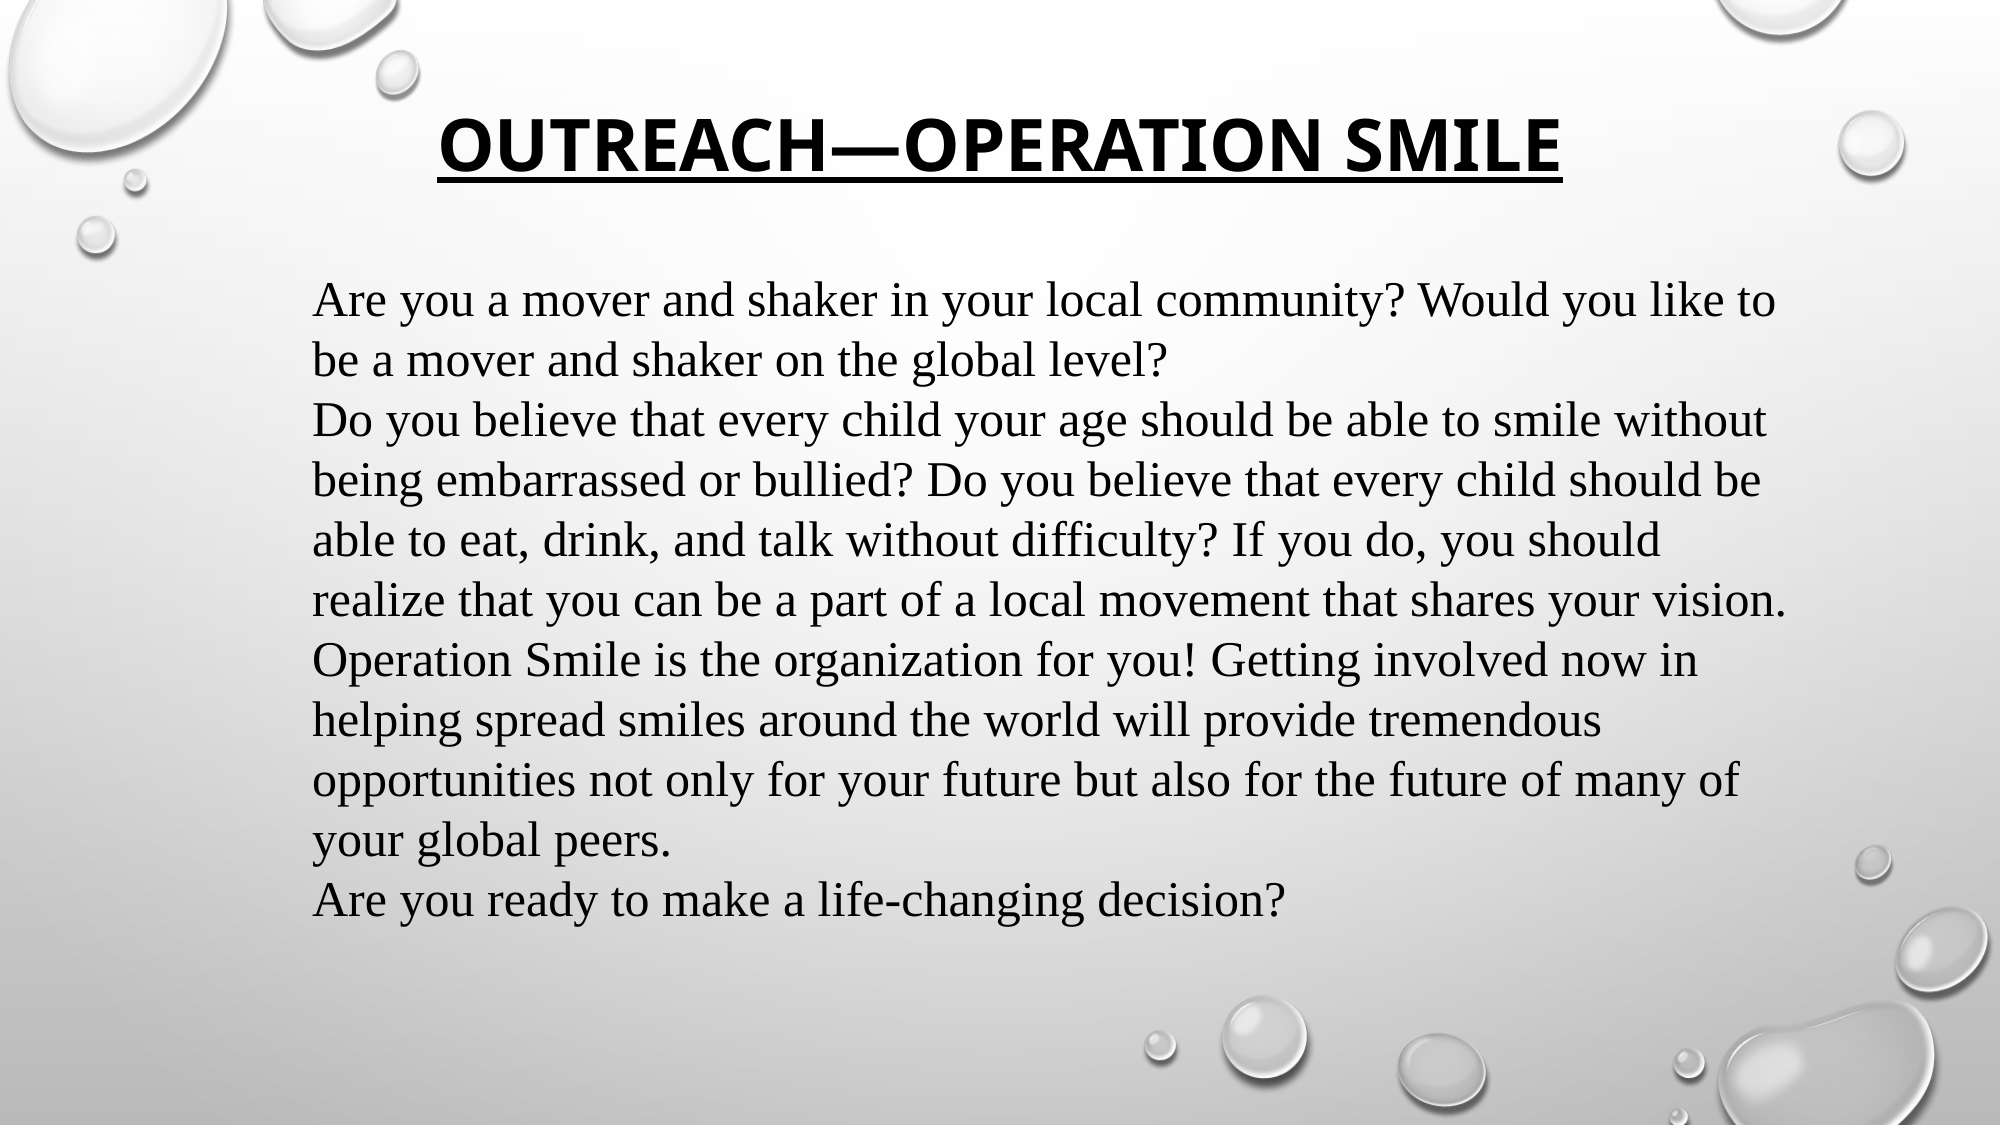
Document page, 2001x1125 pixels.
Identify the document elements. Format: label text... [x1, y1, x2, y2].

picture [0, 0, 2000, 1125]
title OUTREACH—OPERATION SMILE [149, 101, 1851, 282]
text_box Are you a mover and shaker in your local community? Would you like to be a mover and shaker on the global level? Do you believe that every child your age should be able to smile without being embarrassed or bullied? Do you believe that every child should be able to eat, drink, and talk without difficulty? If you do, you should realize that you can be a part of a local movement that shares your vision. Operation Smile is the organization for you! Getting involved now in helping spread smiles around the world will provide tremendous opportunities not only for your future but also for the future of many of your global peers. Are you ready to make a life-changing decision? [297, 259, 1813, 995]
